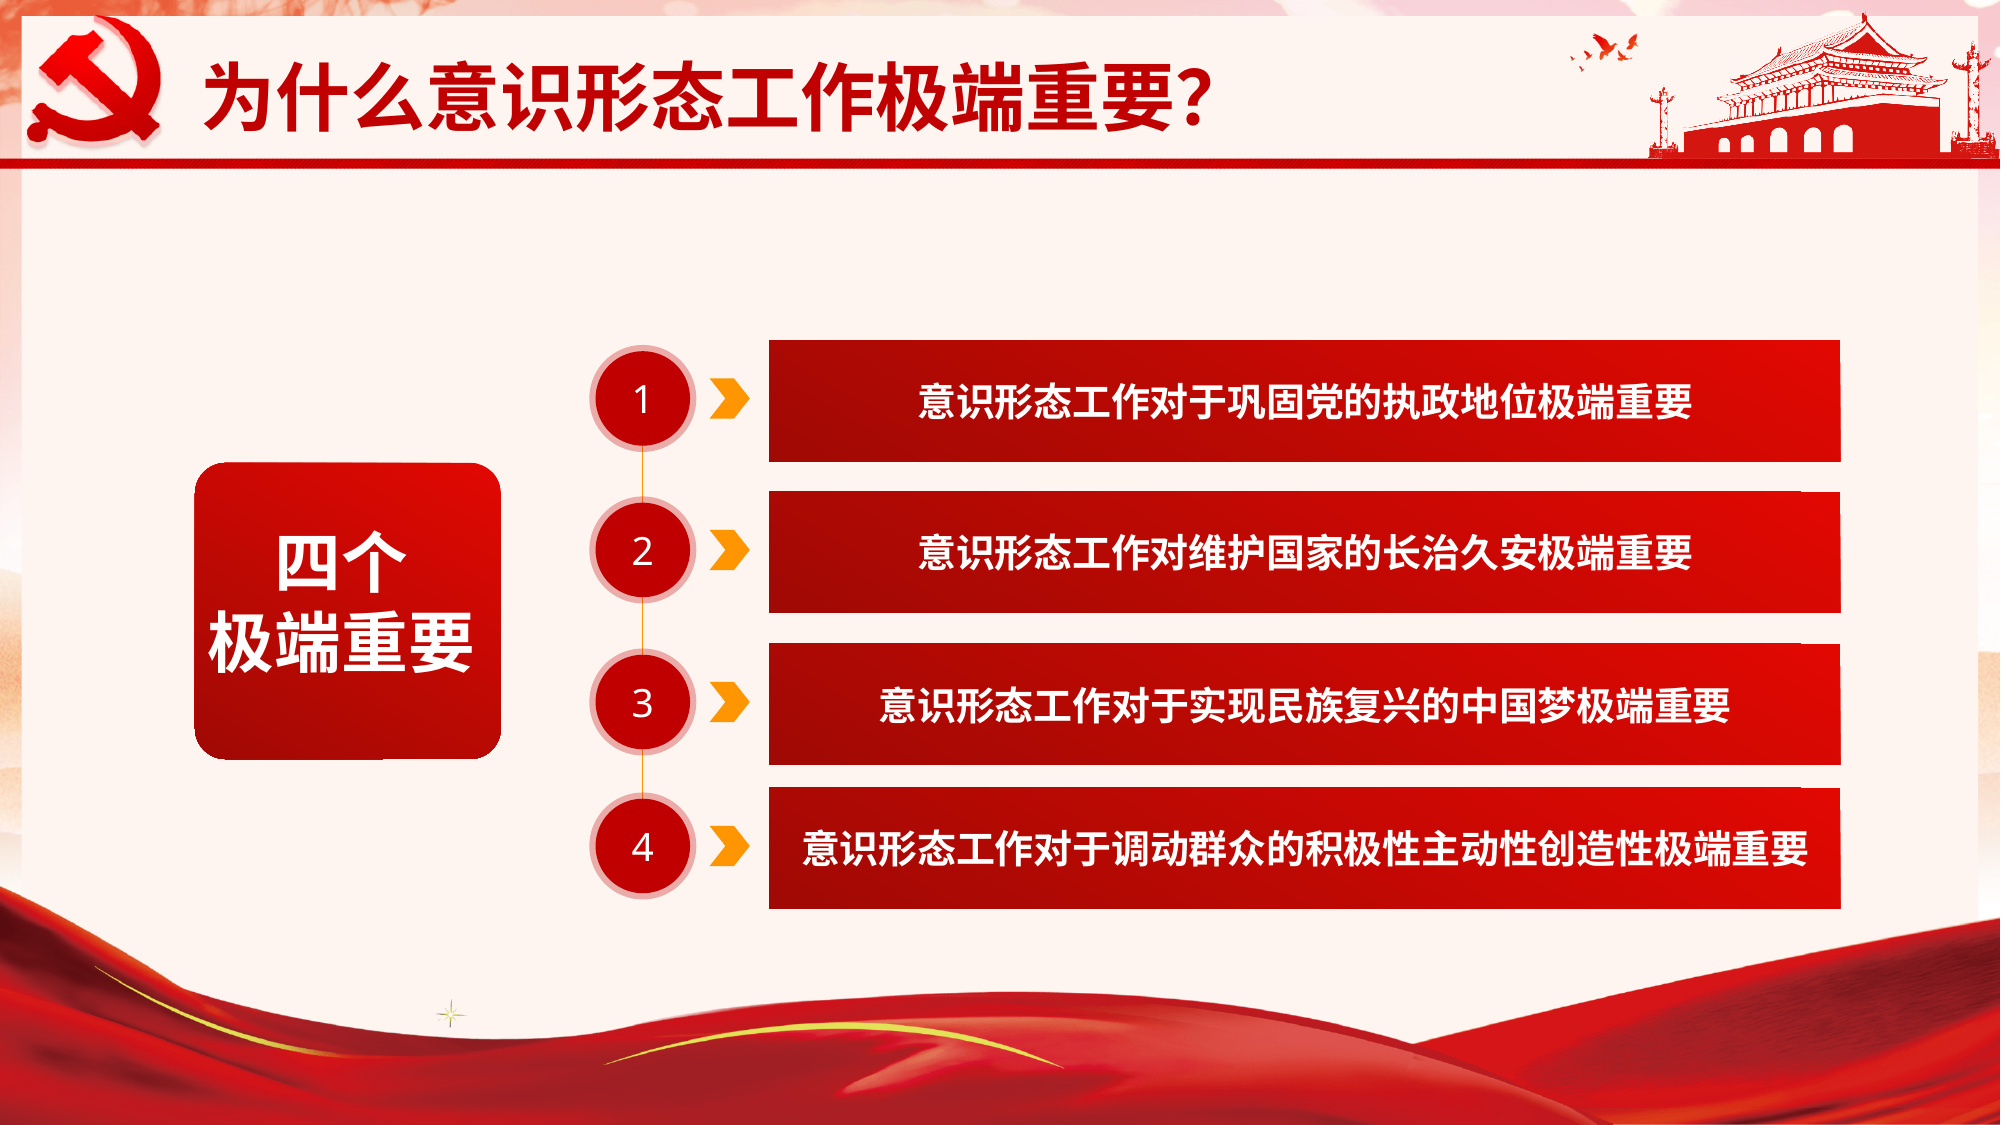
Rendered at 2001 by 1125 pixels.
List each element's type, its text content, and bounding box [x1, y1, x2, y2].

text_box 意识形态工作对维护国家的长治久安极端重要 [768, 491, 1841, 614]
text_box 四个 极端重要 [159, 513, 523, 689]
text_box [707, 680, 752, 724]
text_box 1 [594, 350, 692, 447]
text_box [193, 689, 502, 761]
text_box [193, 461, 502, 513]
text_box [707, 377, 752, 420]
text_box 意识形态工作对于巩固党的执政地位极端重要 [768, 339, 1841, 462]
text_box 2 [643, 501, 692, 599]
text_box 4 [594, 797, 692, 895]
picture [0, 169, 2000, 1125]
text_box 3 [643, 653, 692, 751]
text_box 意识形态工作对于调动群众的积极性主动性创造性极端重要 [768, 787, 1841, 910]
text_box [707, 824, 752, 868]
text_box 2 [594, 501, 642, 599]
text_box 意识形态工作对于实现民族复兴的中国梦极端重要 [768, 643, 1841, 766]
text_box 3 [594, 653, 642, 751]
text_box [707, 528, 752, 572]
picture [0, 0, 2000, 159]
